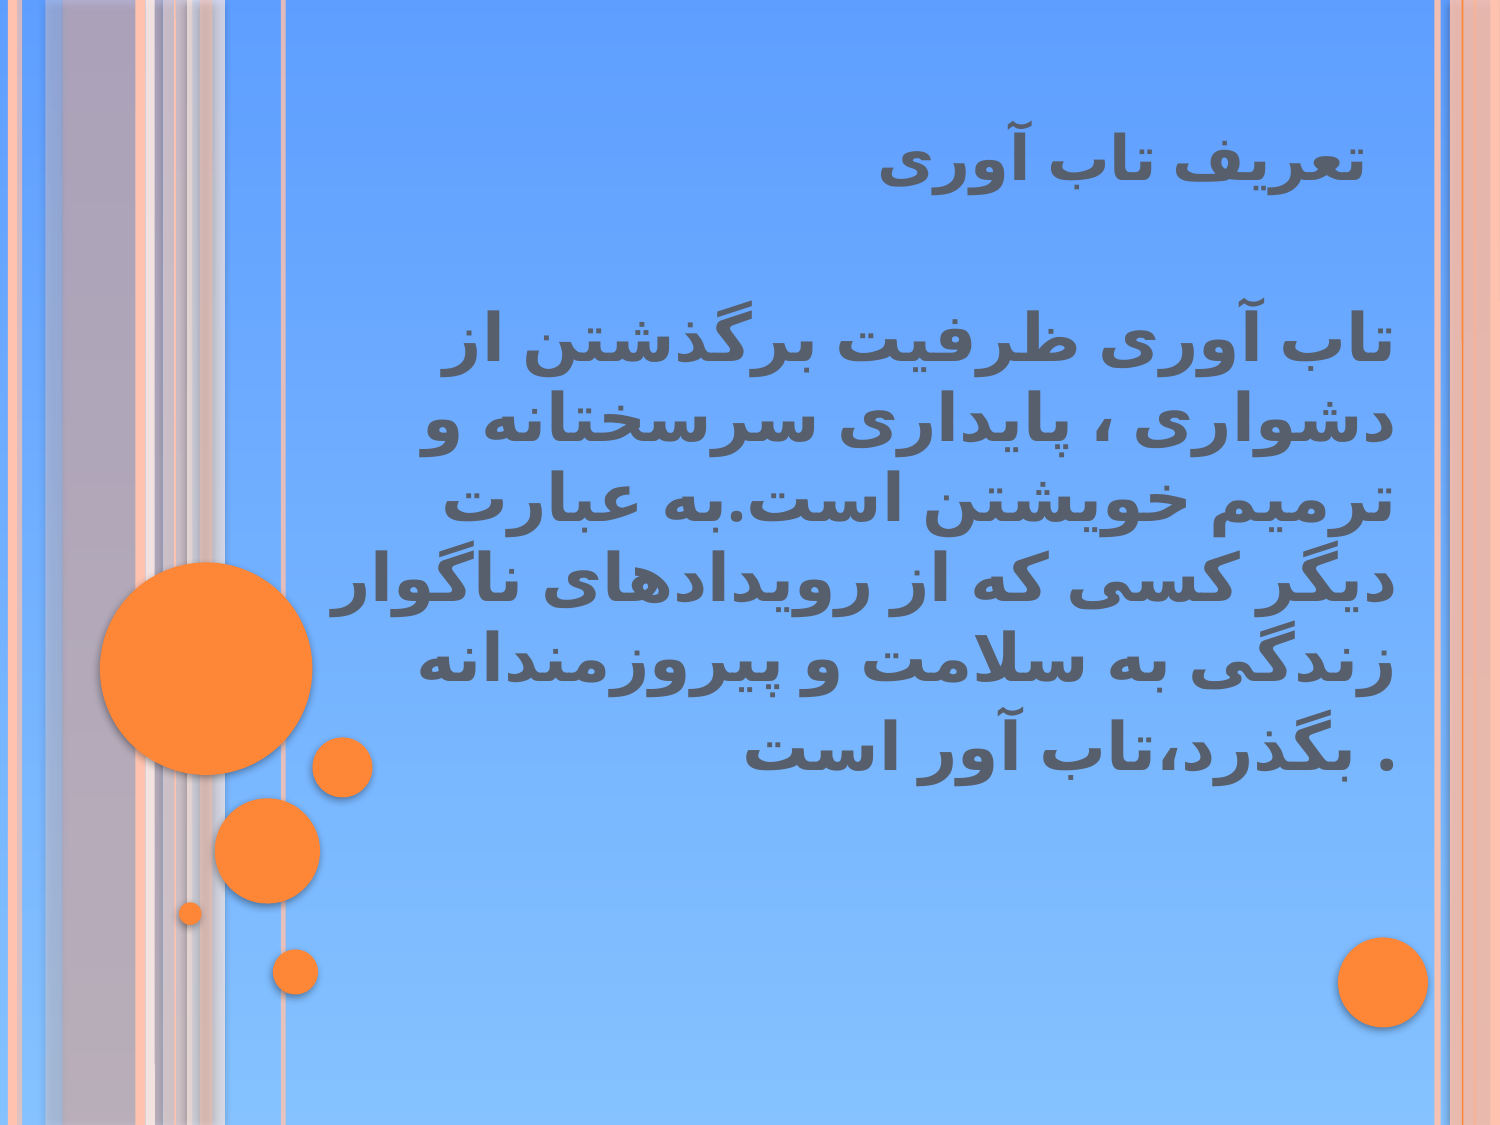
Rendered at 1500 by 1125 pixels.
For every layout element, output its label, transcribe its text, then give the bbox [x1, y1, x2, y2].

title تعریف تاب آوری [387, 75, 1400, 200]
subtitle تاب آوری ظرفیت برگذشتن از دشواری ، پایداری سرسختانه و ترمیم خویشتن است.به عبارت دیگر کسی که از رویدادهای ناگوار زندگی به سلامت و پیروزمندانه بگذرد،تاب آور است . [312, 287, 1413, 963]
